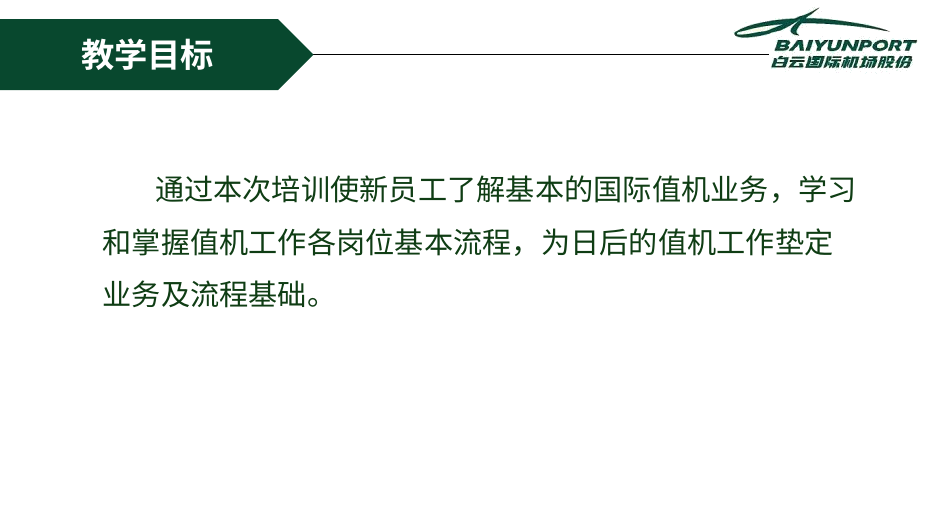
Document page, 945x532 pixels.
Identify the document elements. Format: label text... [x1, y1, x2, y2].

picture [712, 0, 945, 78]
text_box 教学目标 [0, 18, 315, 92]
text_box 通过本次培训使新员工了解基本的国际值机业务，学习和掌握值机工作各岗位基本流程，为日后的值机工作垫定业务及流程基础。 [94, 150, 867, 316]
